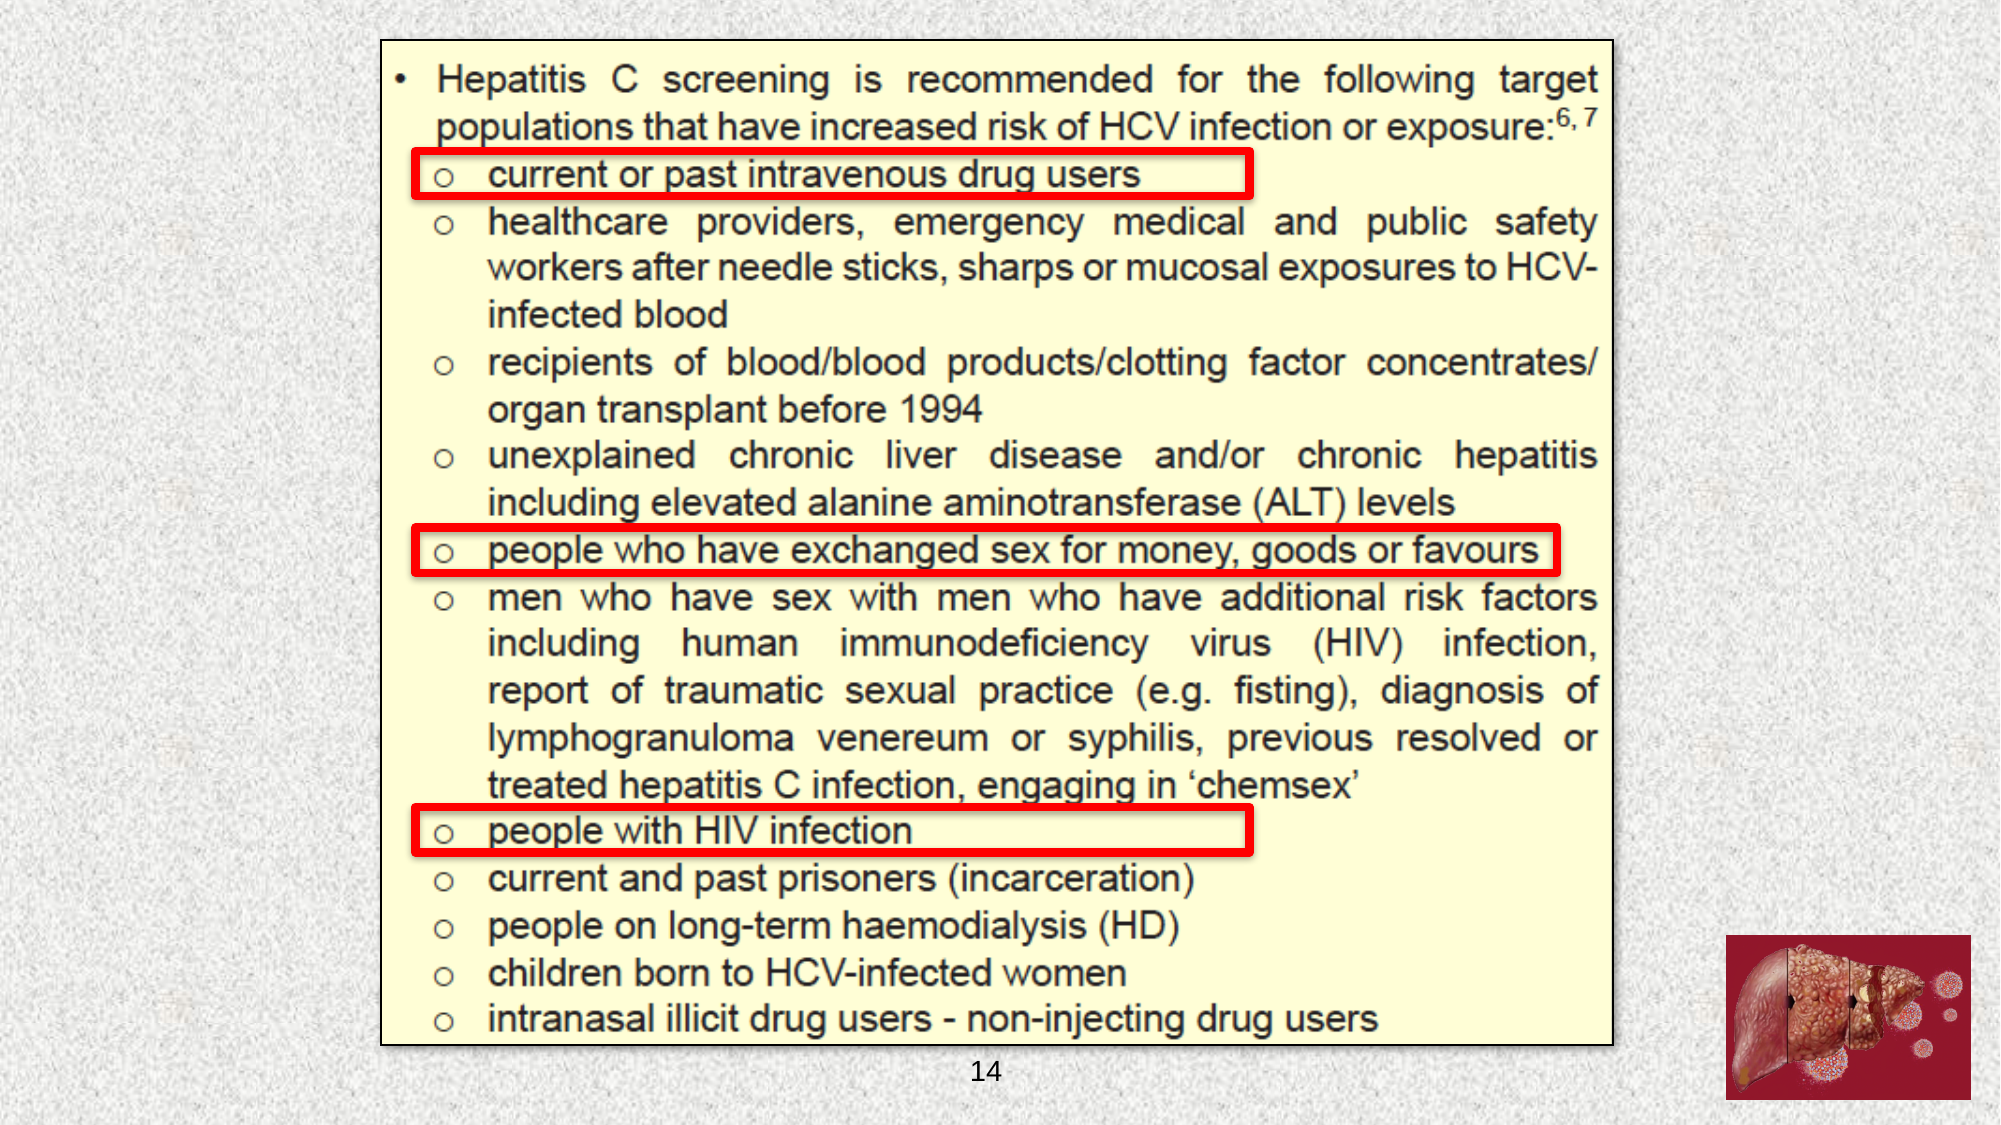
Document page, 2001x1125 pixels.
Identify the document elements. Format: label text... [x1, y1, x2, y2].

slide_number ‹#› [753, 1052, 1220, 1100]
picture [0, 0, 2001, 1125]
